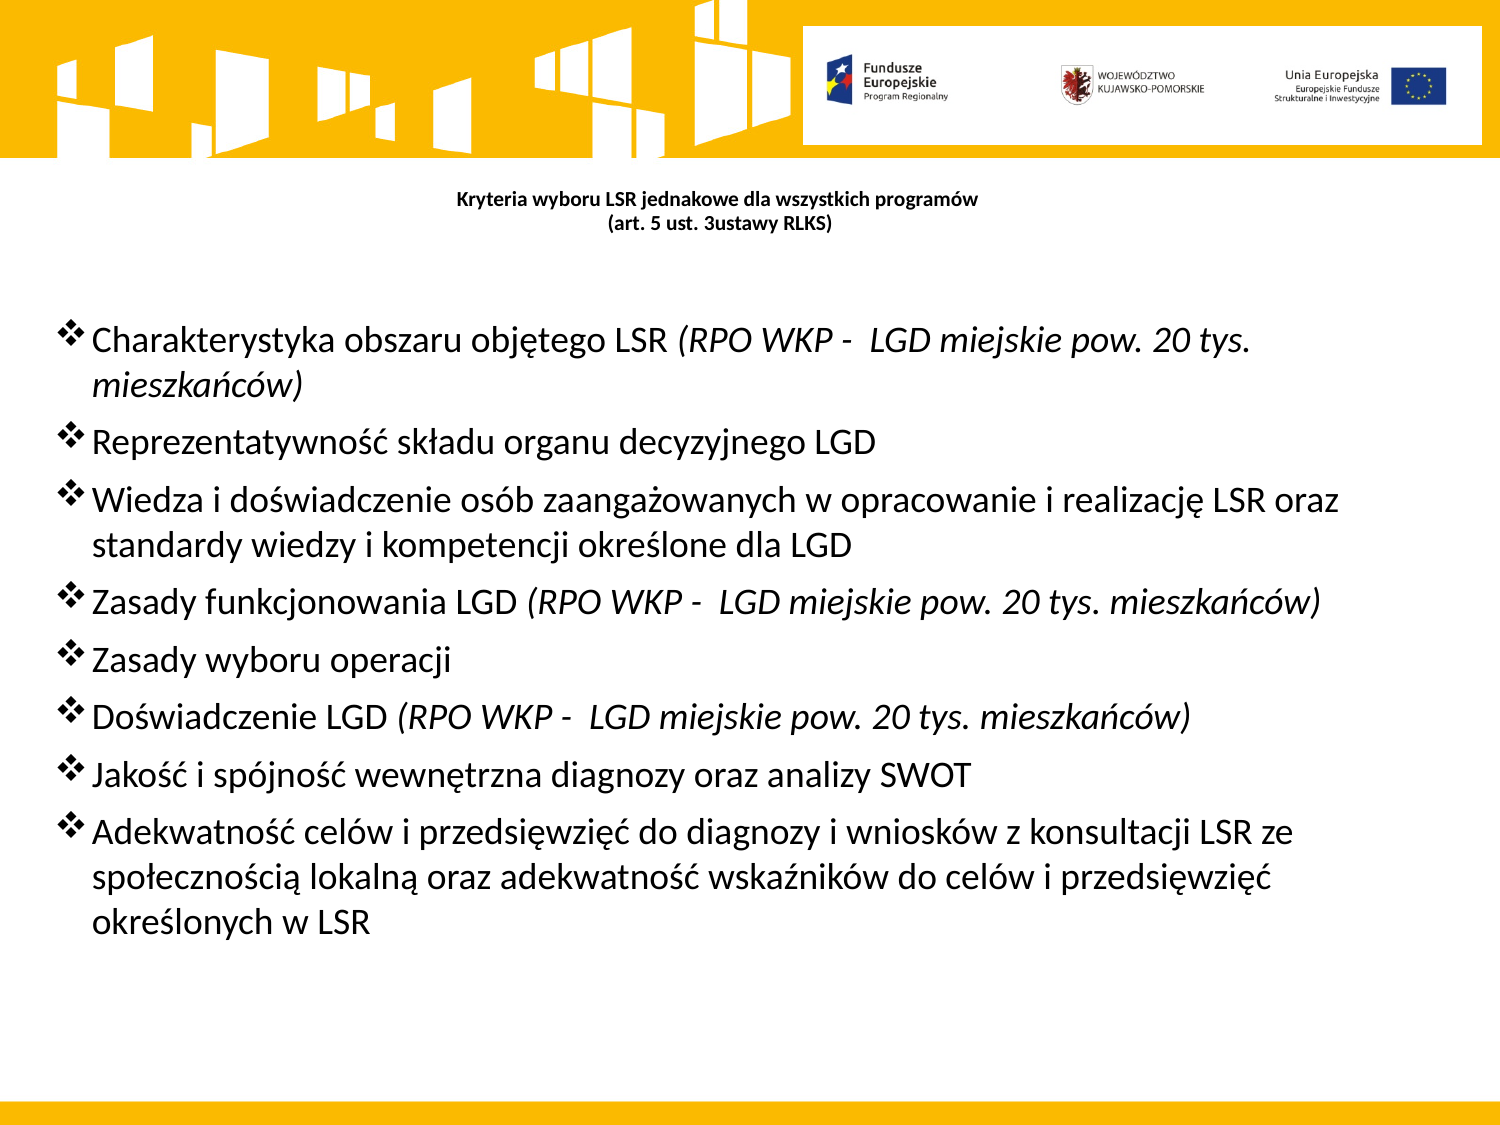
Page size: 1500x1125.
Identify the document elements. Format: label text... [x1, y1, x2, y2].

picture [0, 0, 1500, 1125]
title Kryteria wyboru LSR jednakowe dla wszystkich programów (art. 5 ust. 3ustawy RLKS) [73, 157, 1368, 243]
list Charakterystyka obszaru objętego LSR (RPO WKP - LGD miejskie pow. 20 tys. mieszkańców) Reprezentatywność składu organu decyzyjnego LGD Wiedza i doświadczenie osób zaangażowanych w opracowanie i realizację LSR oraz standardy wiedzy i kompetencji określone dla LGD Zasady funkcjonowania LGD (RPO WKP - LGD miejskie pow. 20 tys. mieszkańców) Zasady wyboru operacji Doświadczenie LGD (RPO WKP - LGD miejskie pow. 20 tys. mieszkańców) Jakość i spójność wewnętrzna diagnozy oraz analizy SWOT Adekwatność celów i przedsięwzięć do diagnozy i wniosków z konsultacji LSR ze społecznością lokalną oraz adekwatność wskaźników do celów i przedsięwzięć określonych w LSR [39, 307, 1441, 1013]
